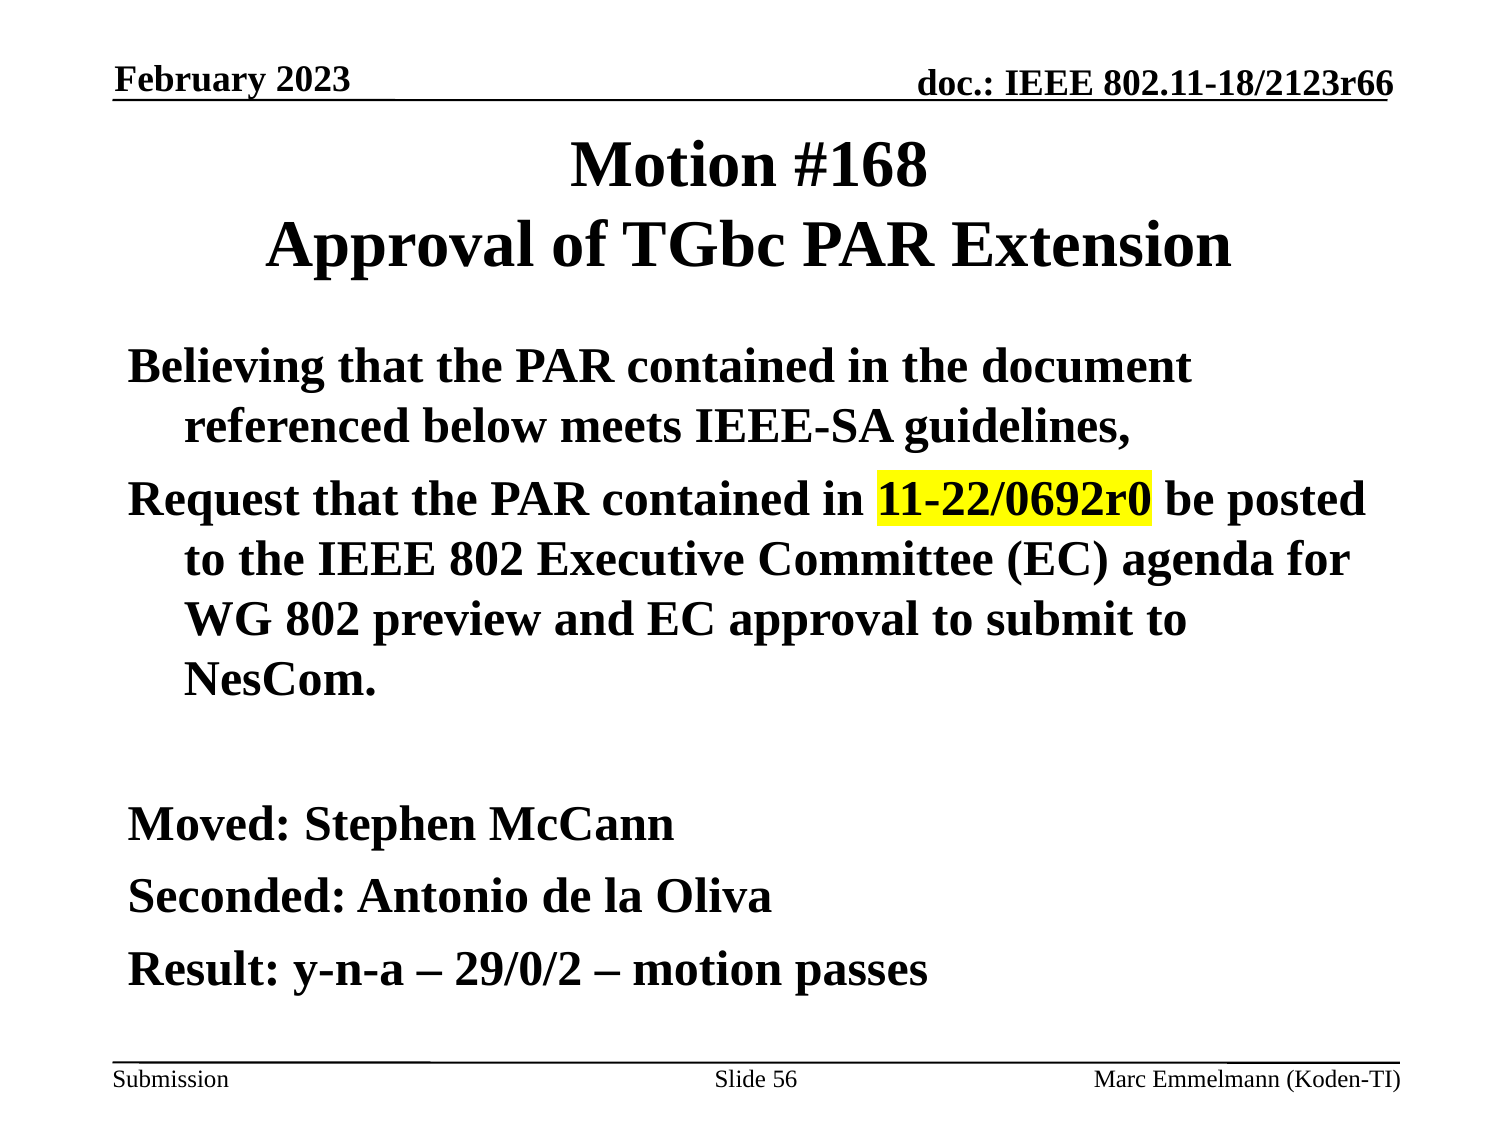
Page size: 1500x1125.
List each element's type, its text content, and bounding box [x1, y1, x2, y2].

list Believing that the PAR contained in the document referenced below meets IEEE-SA guidelines, Request that the PAR contained in 11-22/0692r0 be posted to the IEEE 802 Executive Committee (EC) agenda for WG 802 preview and EC approval to submit to NesCom. Moved: Stephen McCann Seconded: Antonio de la Oliva Result: y-n-a – 29/0/2 – motion passes [112, 324, 1388, 1000]
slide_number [114, 54, 423, 100]
footer Marc Emmelmann (Koden-TI) [878, 1061, 1402, 1093]
title Motion #168 Approval of TGbc PAR Extension [112, 112, 1388, 288]
slide_number Slide 56 [712, 1061, 800, 1123]
